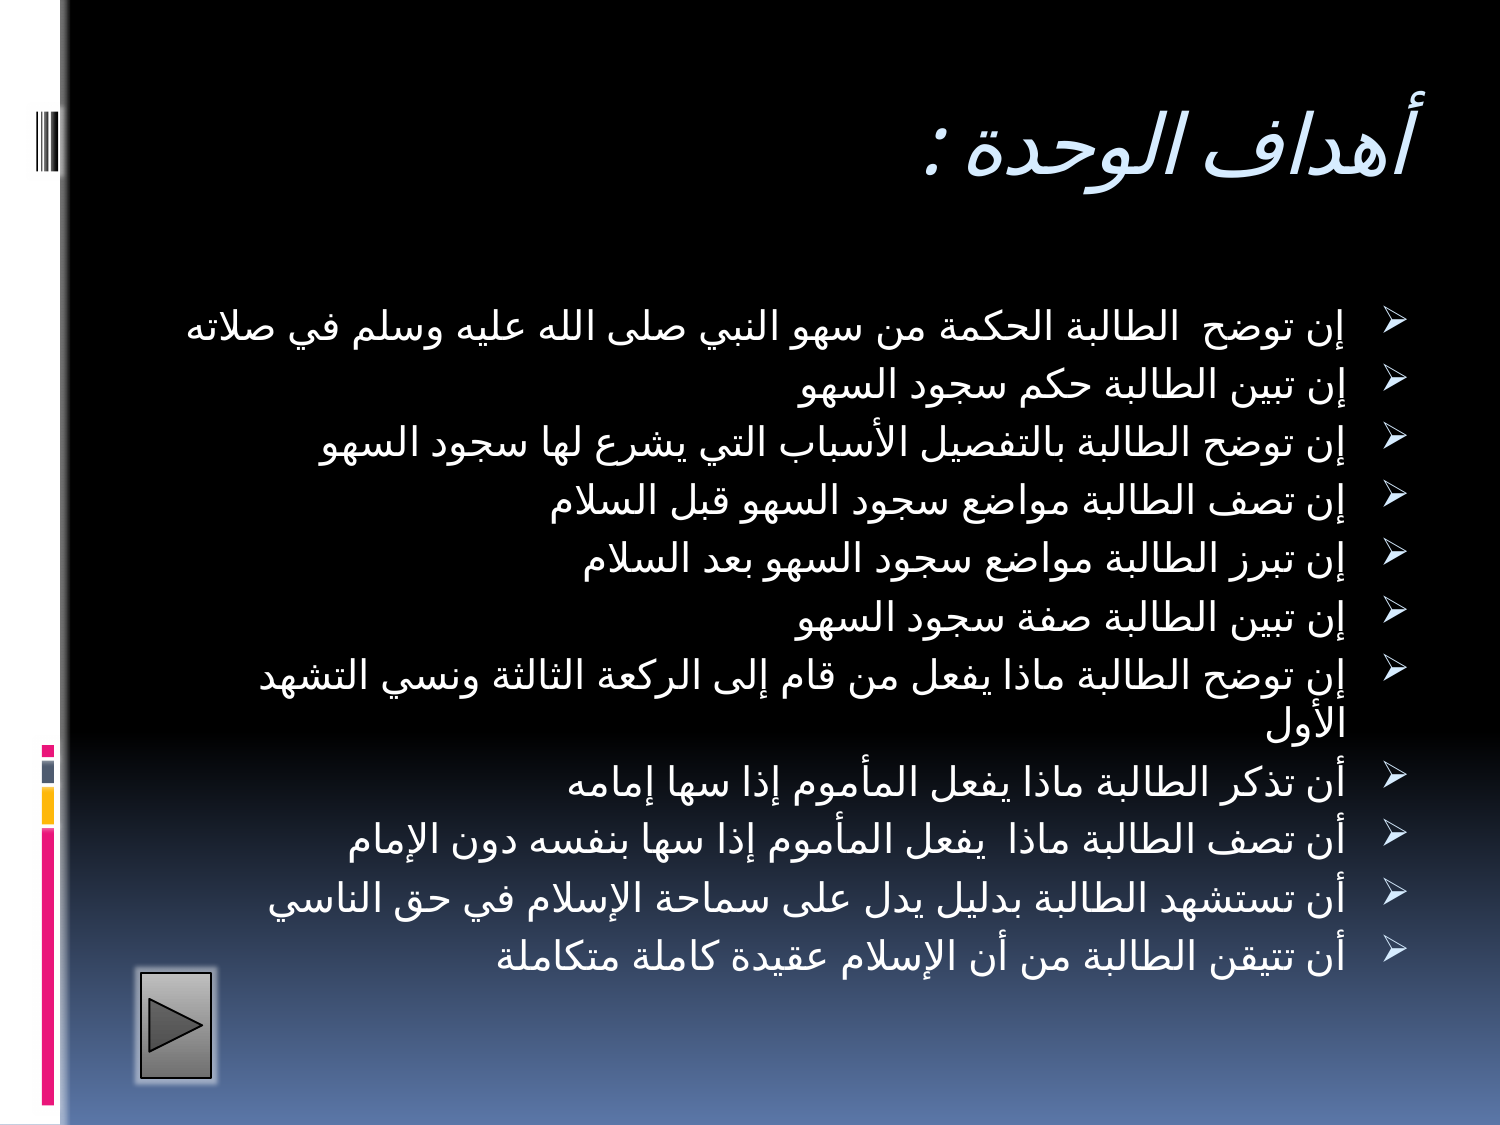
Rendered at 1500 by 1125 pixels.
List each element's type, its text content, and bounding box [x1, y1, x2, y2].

text_box [140, 972, 212, 1079]
list إن توضح الطالبة الحكمة من سهو النبي صلى الله عليه وسلم في صلاته إن تبين الطالبة حكم سجود السهو إن توضح الطالبة بالتفصيل الأسباب التي يشرع لها سجود السهو إن تصف الطالبة مواضع سجود السهو قبل السلام إن تبرز الطالبة مواضع سجود السهو بعد السلام إن تبين الطالبة صفة سجود السهو إن توضح الطالبة ماذا يفعل من قام إلى الركعة الثالثة ونسي التشهد الأول أن تذكر الطالبة ماذا يفعل المأموم إذا سها إمامه أن تصف الطالبة ماذا يفعل المأموم إذا سها بنفسه دون الإمام أن تستشهد الطالبة بدليل يدل على سماحة الإسلام في حق الناسي أن تتيقن الطالبة من أن الإسلام عقيدة كاملة متكاملة [150, 292, 1425, 1043]
title أهداف الوحدة : [150, 83, 1425, 234]
